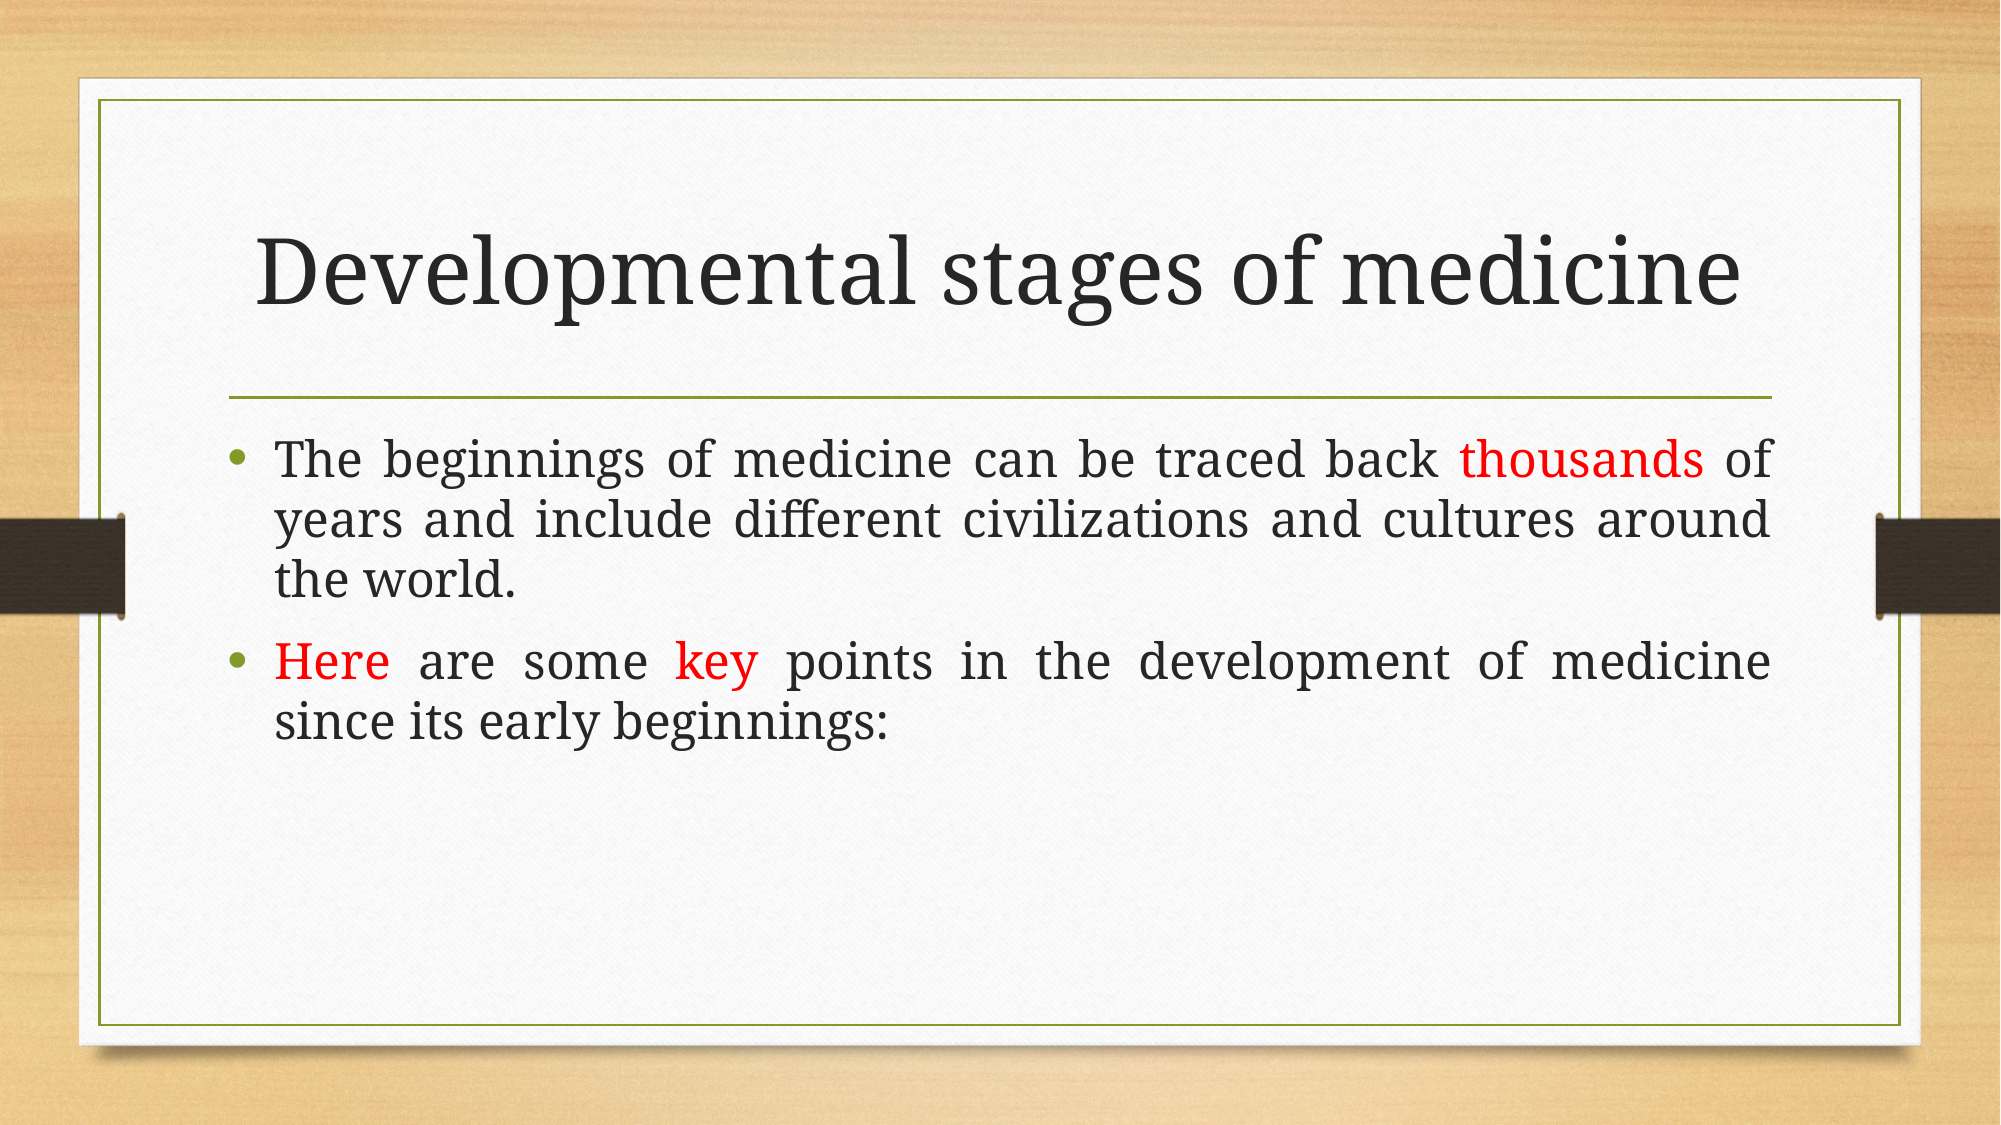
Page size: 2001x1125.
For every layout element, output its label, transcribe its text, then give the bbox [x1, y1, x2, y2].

list The beginnings of medicine can be traced back thousands of years and include different civilizations and cultures around the world. Here are some key points in the development of medicine since its early beginnings: [212, 419, 1788, 964]
title Developmental stages of medicine [212, 161, 1788, 375]
picture [0, 0, 2001, 1125]
